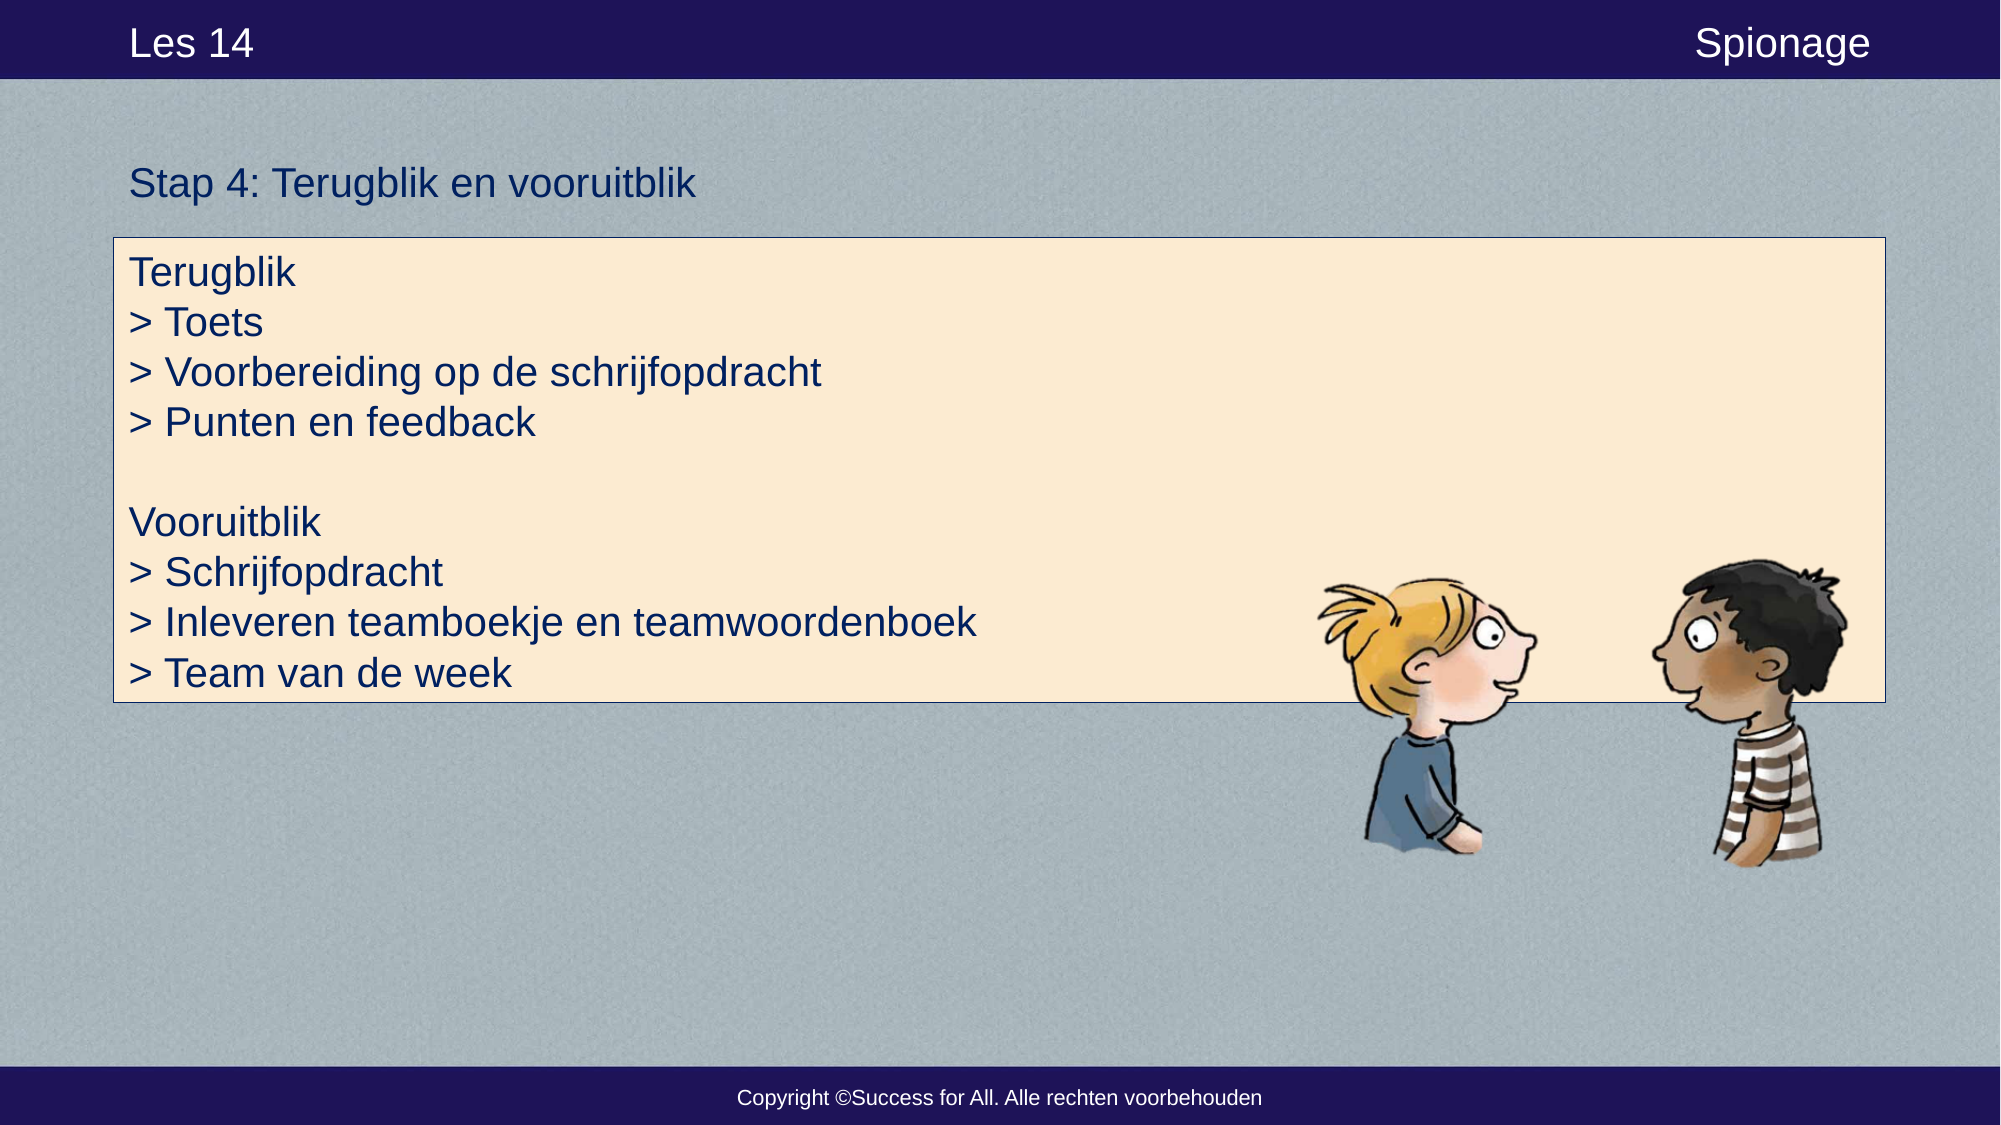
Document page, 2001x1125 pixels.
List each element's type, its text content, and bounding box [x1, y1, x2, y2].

text_box Copyright ©Success for All. Alle rechten voorbehouden [0, 1076, 2000, 1125]
text_box Spionage [999, 8, 1886, 73]
text_box Stap 4: Terugblik en vooruitblik [113, 148, 1635, 214]
text_box Les 14 [114, 8, 354, 73]
text_box Terugblik > Toets > Voorbereiding op de schrijfopdracht > Punten en feedback Vooruitblik > Schrijfopdracht > Inleveren teamboekje en teamwoordenboek > Team van de week [113, 237, 1886, 703]
picture [0, 0, 2001, 1125]
